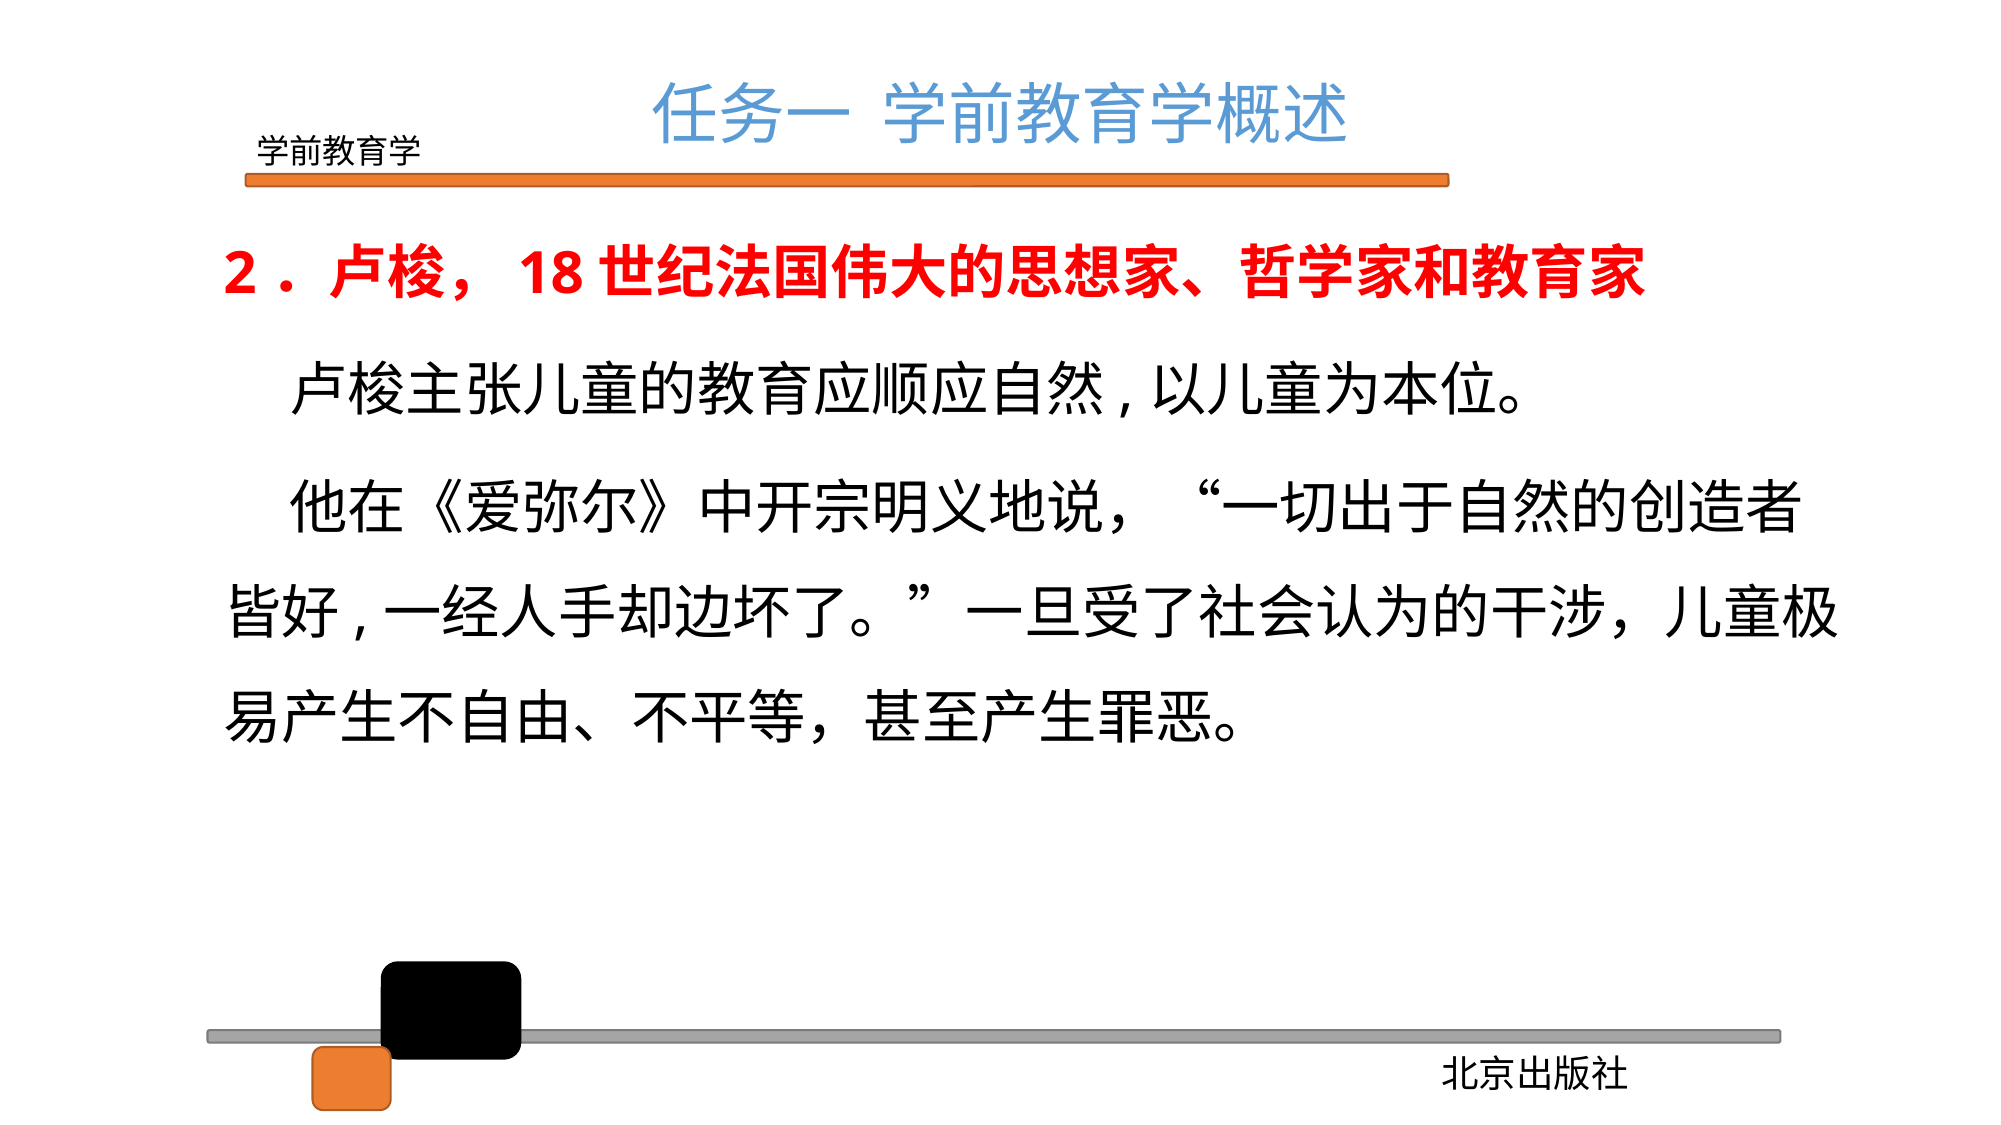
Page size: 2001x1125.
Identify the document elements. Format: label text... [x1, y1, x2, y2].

text_box 任务一 学前教育学概述 [636, 64, 1365, 160]
text_box 2．卢梭，18世纪法国伟大的思想家、哲学家和教育家 卢梭主张儿童的教育应顺应自然,以儿童为本位。 他在《爱弥尔》中开宗明义地说，“一切出于自然的创造者皆好,一经人手却边坏了。”一旦受了社会认为的干涉，儿童极易产生不自由、不平等，甚至产生罪恶。 [208, 192, 1864, 758]
